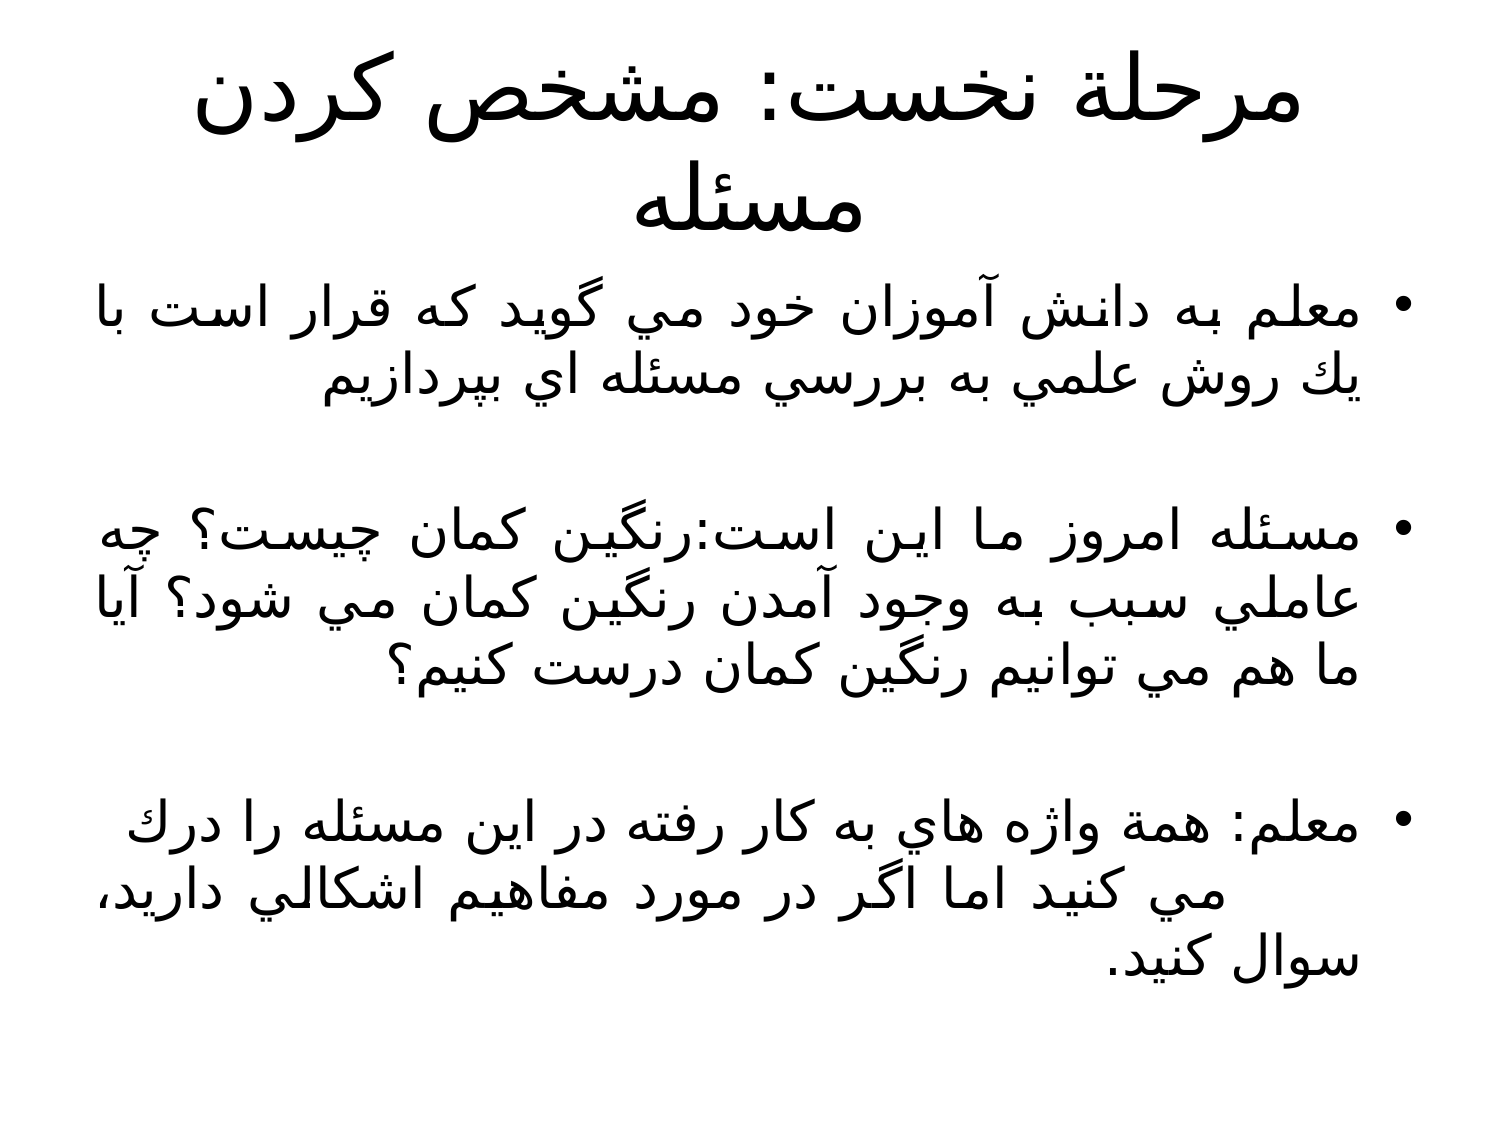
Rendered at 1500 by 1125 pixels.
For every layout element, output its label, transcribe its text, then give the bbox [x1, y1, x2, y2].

list معلم به دانش آموزان خود مي گويد كه قرار است با يك روش علمي به بررسي مسئله اي بپردازيم مسئله امروز ما اين است:رنگين كمان چيست؟ چه عاملي سبب به وجود آمدن رنگين كمان مي شود؟ آيا ما هم مي توانيم رنگين كمان درست كنيم؟ معلم: همة واژه هاي به كار رفته در اين مسئله را درك مي كنيد اما اگر در مورد مفاهيم اشكالي داريد، سوال كنيد. [75, 262, 1425, 1005]
title مرحلة نخست: مشخص كردن مسئله [75, 45, 1425, 233]
